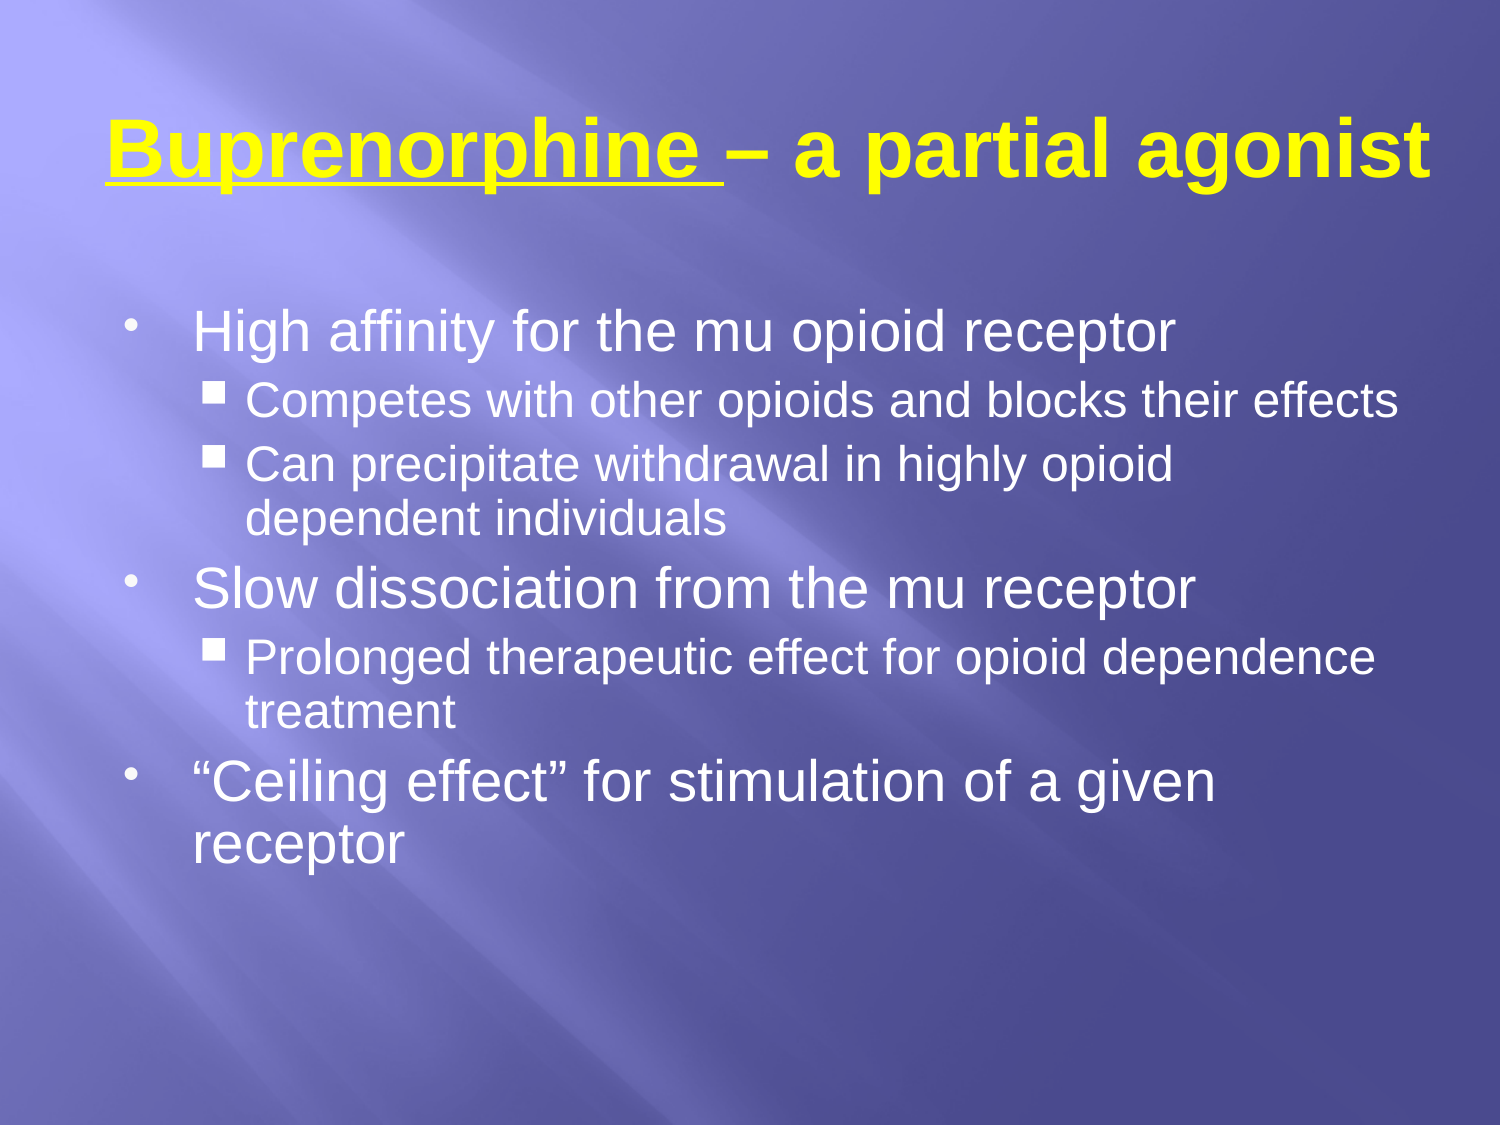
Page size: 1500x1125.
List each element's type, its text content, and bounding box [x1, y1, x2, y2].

list High affinity for the mu opioid receptor Competes with other opioids and blocks their effects Can precipitate withdrawal in highly opioid dependent individuals Slow dissociation from the mu receptor Prolonged therapeutic effect for opioid dependence treatment “Ceiling effect” for stimulation of a given receptor [87, 212, 1438, 1063]
title Buprenorphine – a partial agonist [75, 50, 1463, 238]
